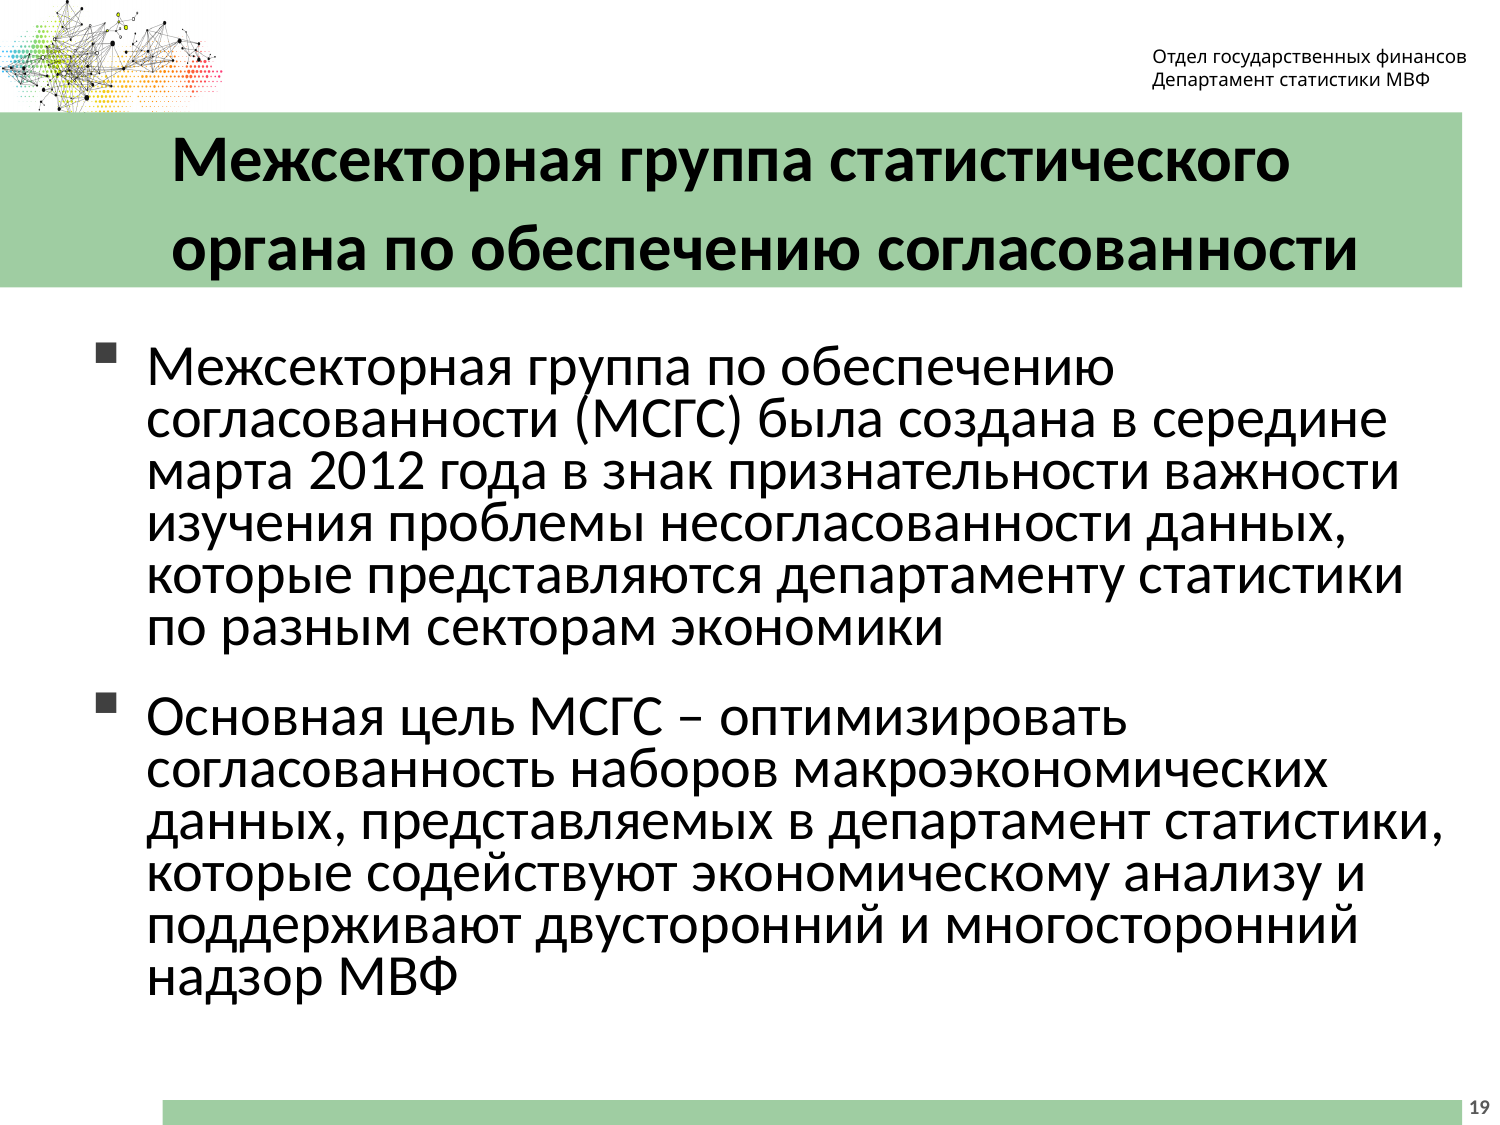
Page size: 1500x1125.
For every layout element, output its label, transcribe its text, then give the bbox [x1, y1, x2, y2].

list Межсекторная группа по обеспечению согласованности (МСГС) была создана в середине марта 2012 года в знак признательности важности изучения проблемы несогласованности данных, которые представляются департаменту статистики по разным секторам экономики Основная цель МСГС – оптимизировать согласованность наборов макроэкономических данных, представляемых в департамент статистики, которые содействуют экономическому анализу и поддерживают двусторонний и многосторонний надзор МВФ [75, 337, 1463, 1088]
title Межсекторная группа статистического органа по обеспечению согласованности [0, 112, 1463, 288]
text_box Отдел государственных финансов Департамент статистики МВФ [1137, 37, 1500, 98]
slide_number 19 [1441, 1074, 1500, 1125]
picture [0, 0, 225, 112]
